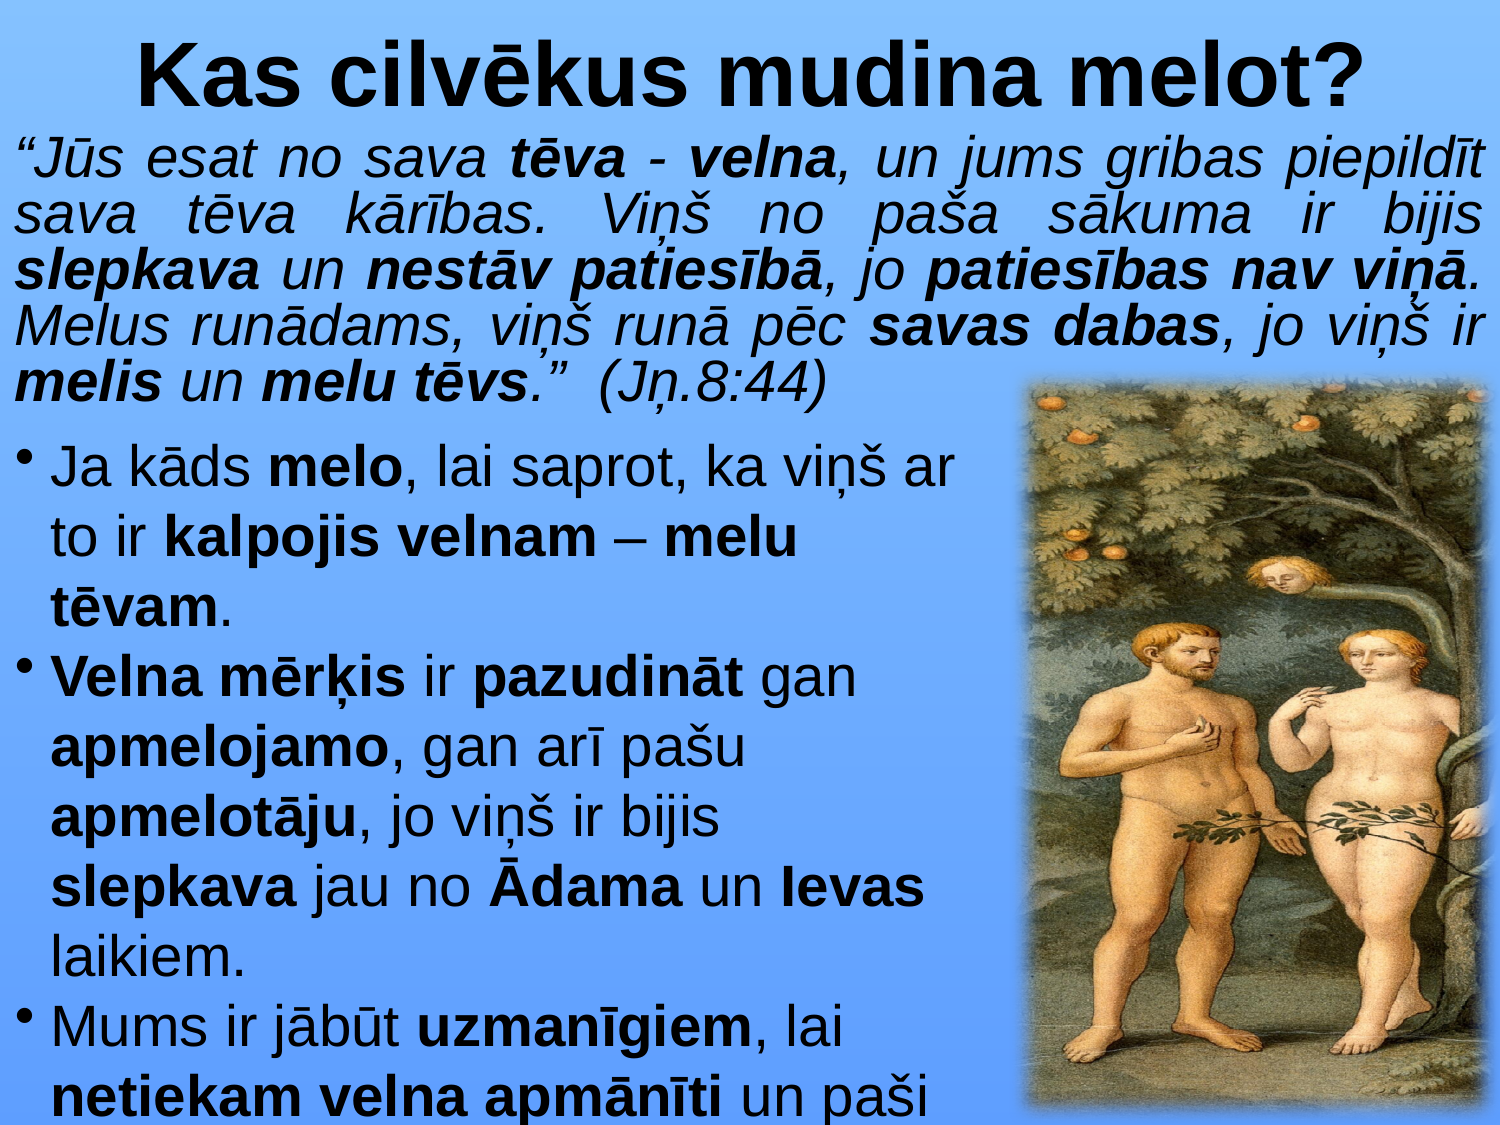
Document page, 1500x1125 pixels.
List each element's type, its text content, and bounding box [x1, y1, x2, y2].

text_box Ja kāds melo, lai saprot, ka viņš ar to ir kalpojis velnam – melu tēvam. Velna mērķis ir pazudināt gan apmelojamo, gan arī pašu apmelotāju, jo viņš ir bijis slepkava jau no Ādama un Ievas laikiem. Mums ir jābūt uzmanīgiem, lai netiekam velna apmānīti un paši tālāk neizplatām melus. [0, 420, 987, 1125]
text_box “Jūs esat no sava tēva - velna, un jums gribas piepildīt sava tēva kārības. Viņš no paša sākuma ir bijis slepkava un nestāv patiesībā, jo patiesības nav viņā. Melus runādams, viņš runā pēc savas dabas, jo viņš ir melis un melu tēvs.” (Jņ.8:44) [0, 125, 1500, 256]
picture [1009, 365, 1500, 1125]
title Kas cilvēkus mudina melot? [76, 0, 1428, 125]
